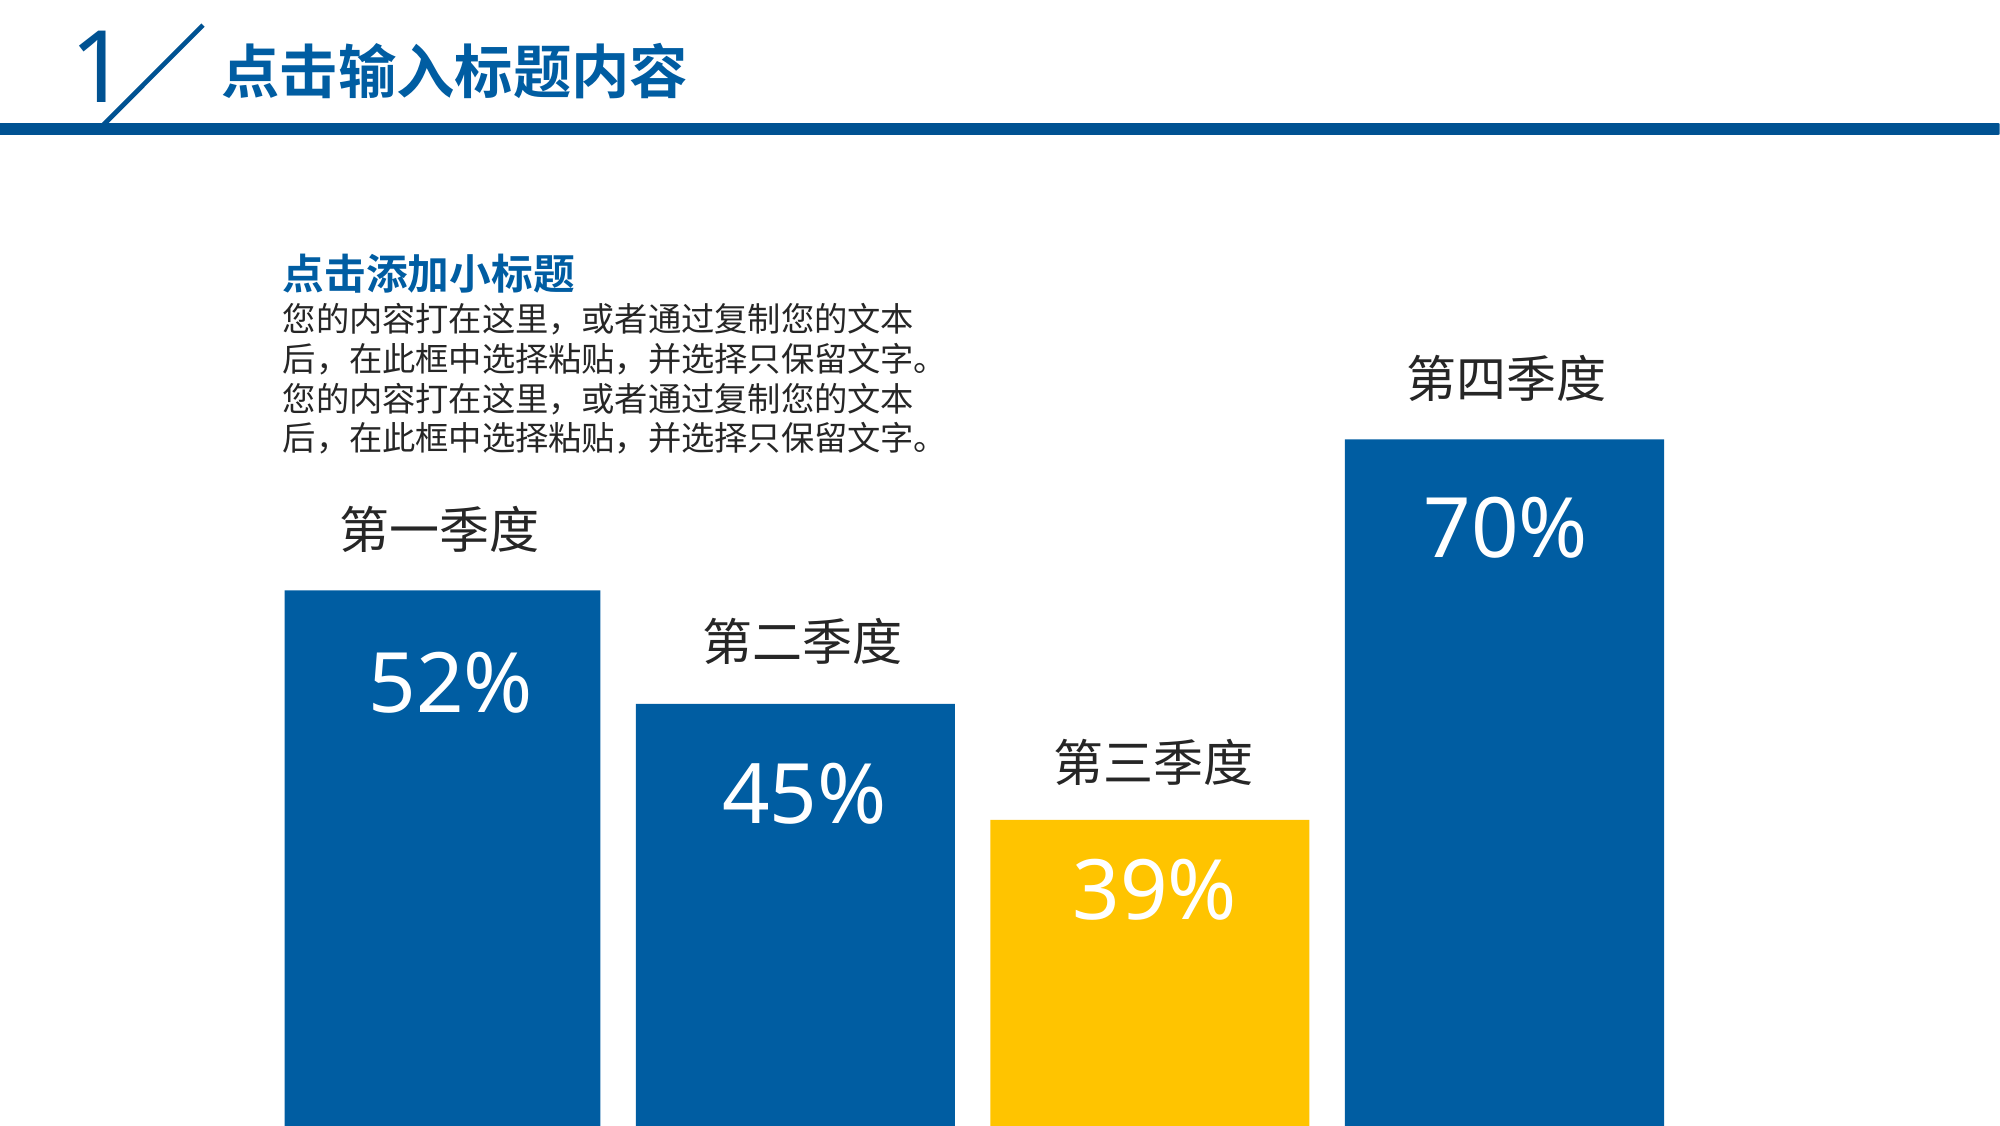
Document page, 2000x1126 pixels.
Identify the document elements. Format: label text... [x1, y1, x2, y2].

text_box 第一季度 [325, 498, 560, 566]
text_box 第四季度 [1392, 347, 1627, 416]
text_box 第三季度 [1040, 731, 1274, 800]
text_box 点击输入标题内容 [185, 27, 725, 113]
text_box [1344, 439, 1665, 1126]
text_box 52% [354, 622, 549, 737]
text_box [635, 703, 955, 1126]
text_box 点击添加小标题 您的内容打在这里，或者通过复制您的文本后，在此框中选择粘贴，并选择只保留文字。 您的内容打在这里，或者通过复制您的文本后，在此框中选择粘贴，并选择只保留文字。 [267, 190, 960, 465]
text_box [284, 590, 601, 1126]
text_box 70% [1408, 466, 1603, 582]
text_box [990, 819, 1310, 1126]
text_box 39% [1058, 828, 1252, 944]
text_box 45% [707, 733, 902, 848]
text_box 第二季度 [689, 610, 924, 679]
